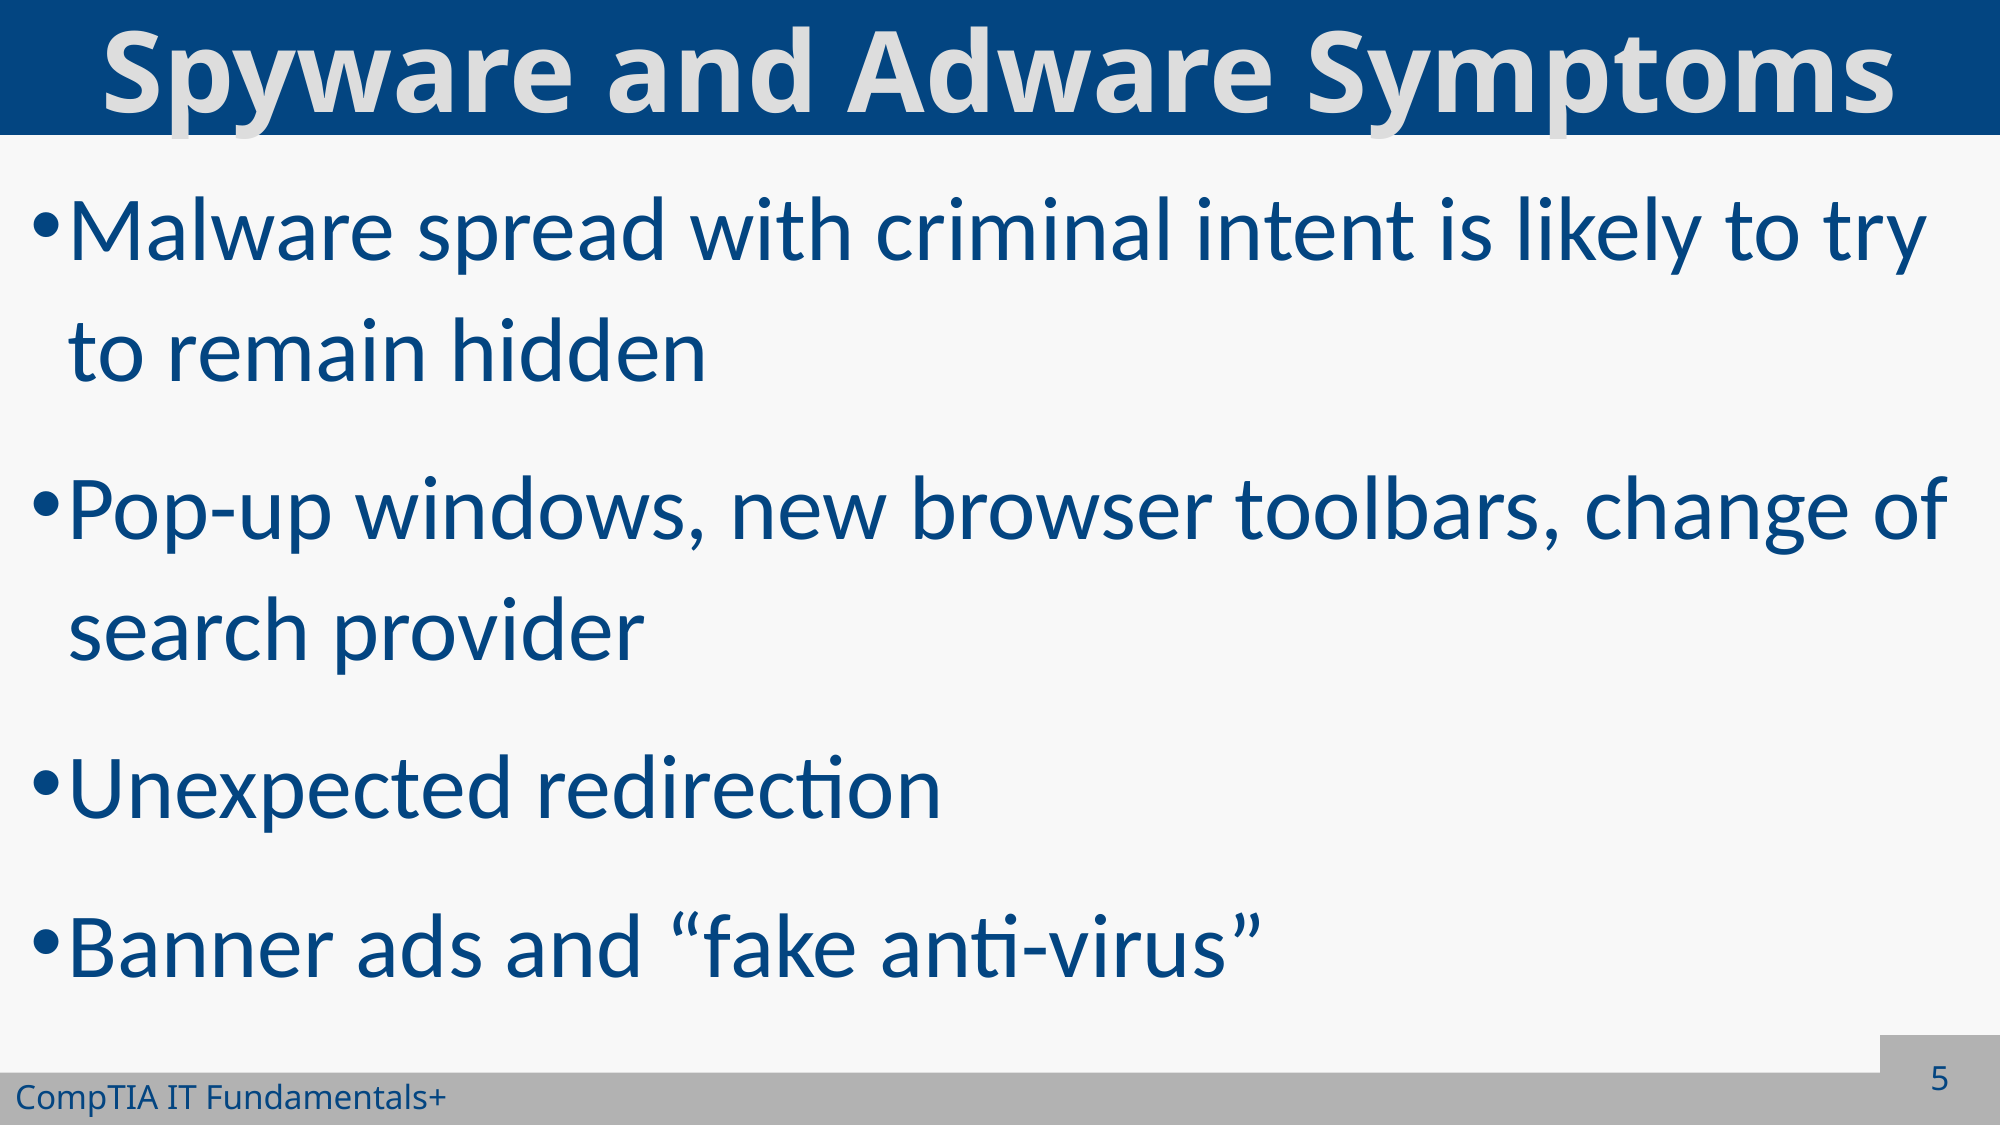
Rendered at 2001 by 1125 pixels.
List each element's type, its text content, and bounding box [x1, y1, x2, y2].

slide_number 5 [1880, 1035, 2000, 1125]
list Malware spread with criminal intent is likely to try to remain hidden Pop-up windows, new browser toolbars, change of search provider Unexpected redirection Banner ads and “fake anti-virus” [15, 149, 1980, 1065]
title Spyware and Adware Symptoms [0, 0, 2000, 135]
footer CompTIA IT Fundamentals+ [0, 1072, 1880, 1125]
